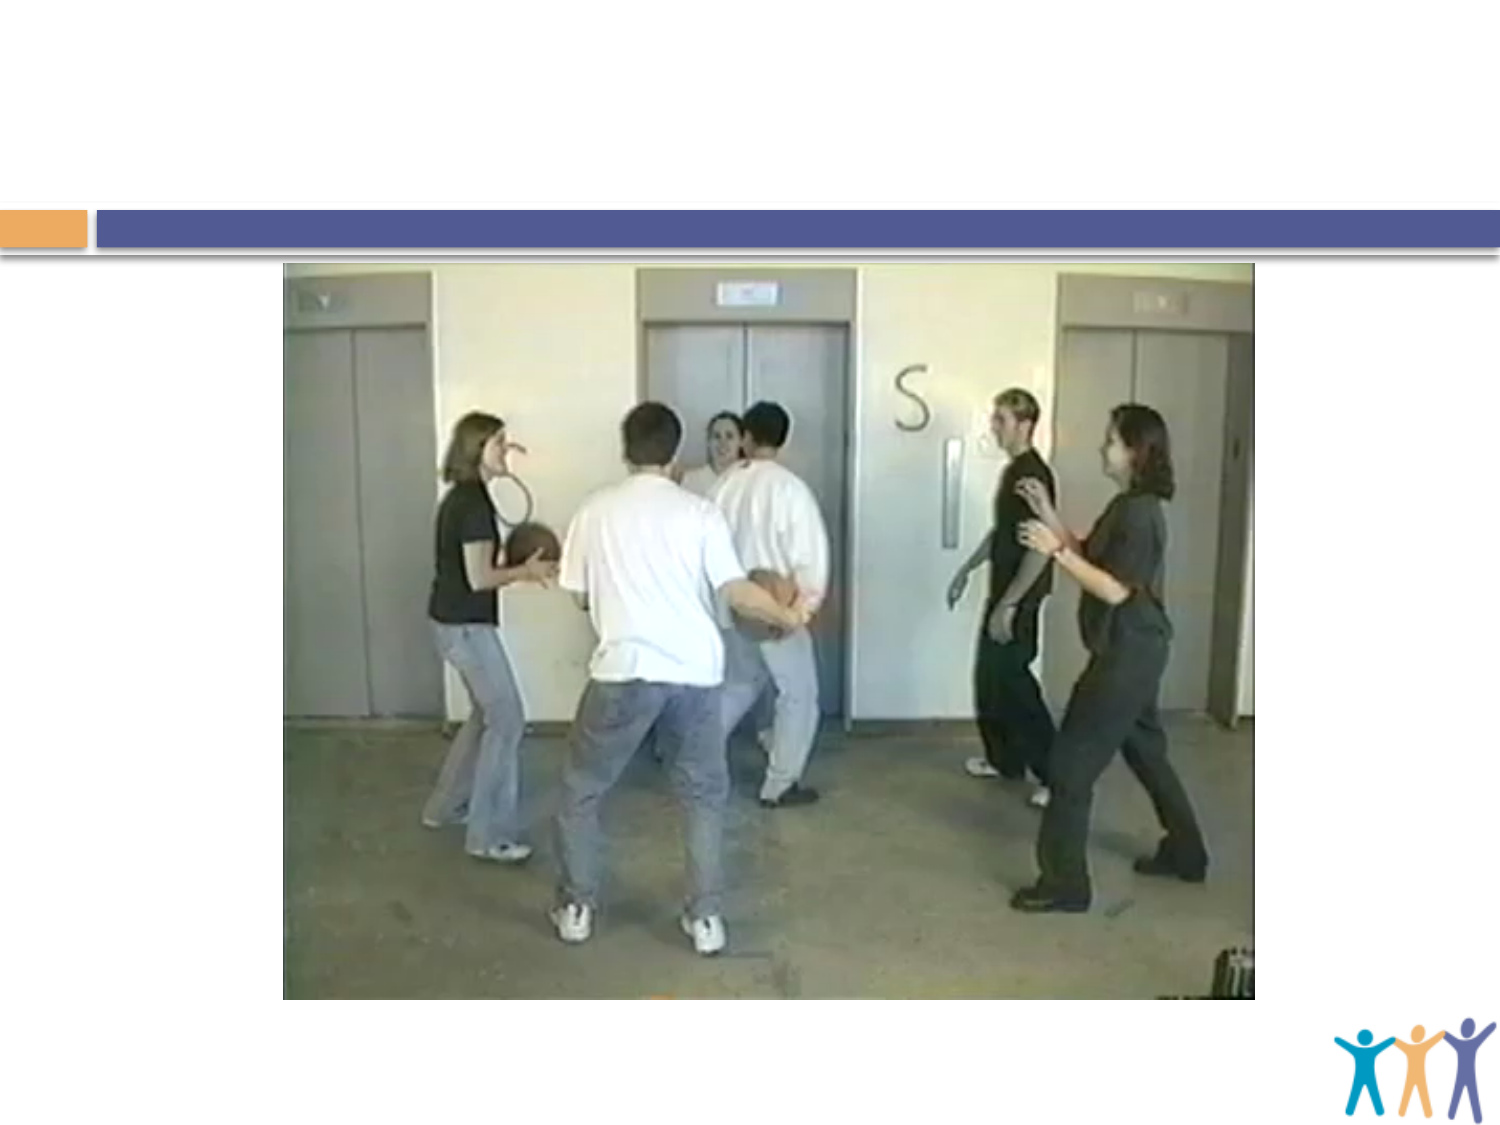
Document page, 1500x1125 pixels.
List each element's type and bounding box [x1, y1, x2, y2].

list [282, 262, 1256, 1001]
